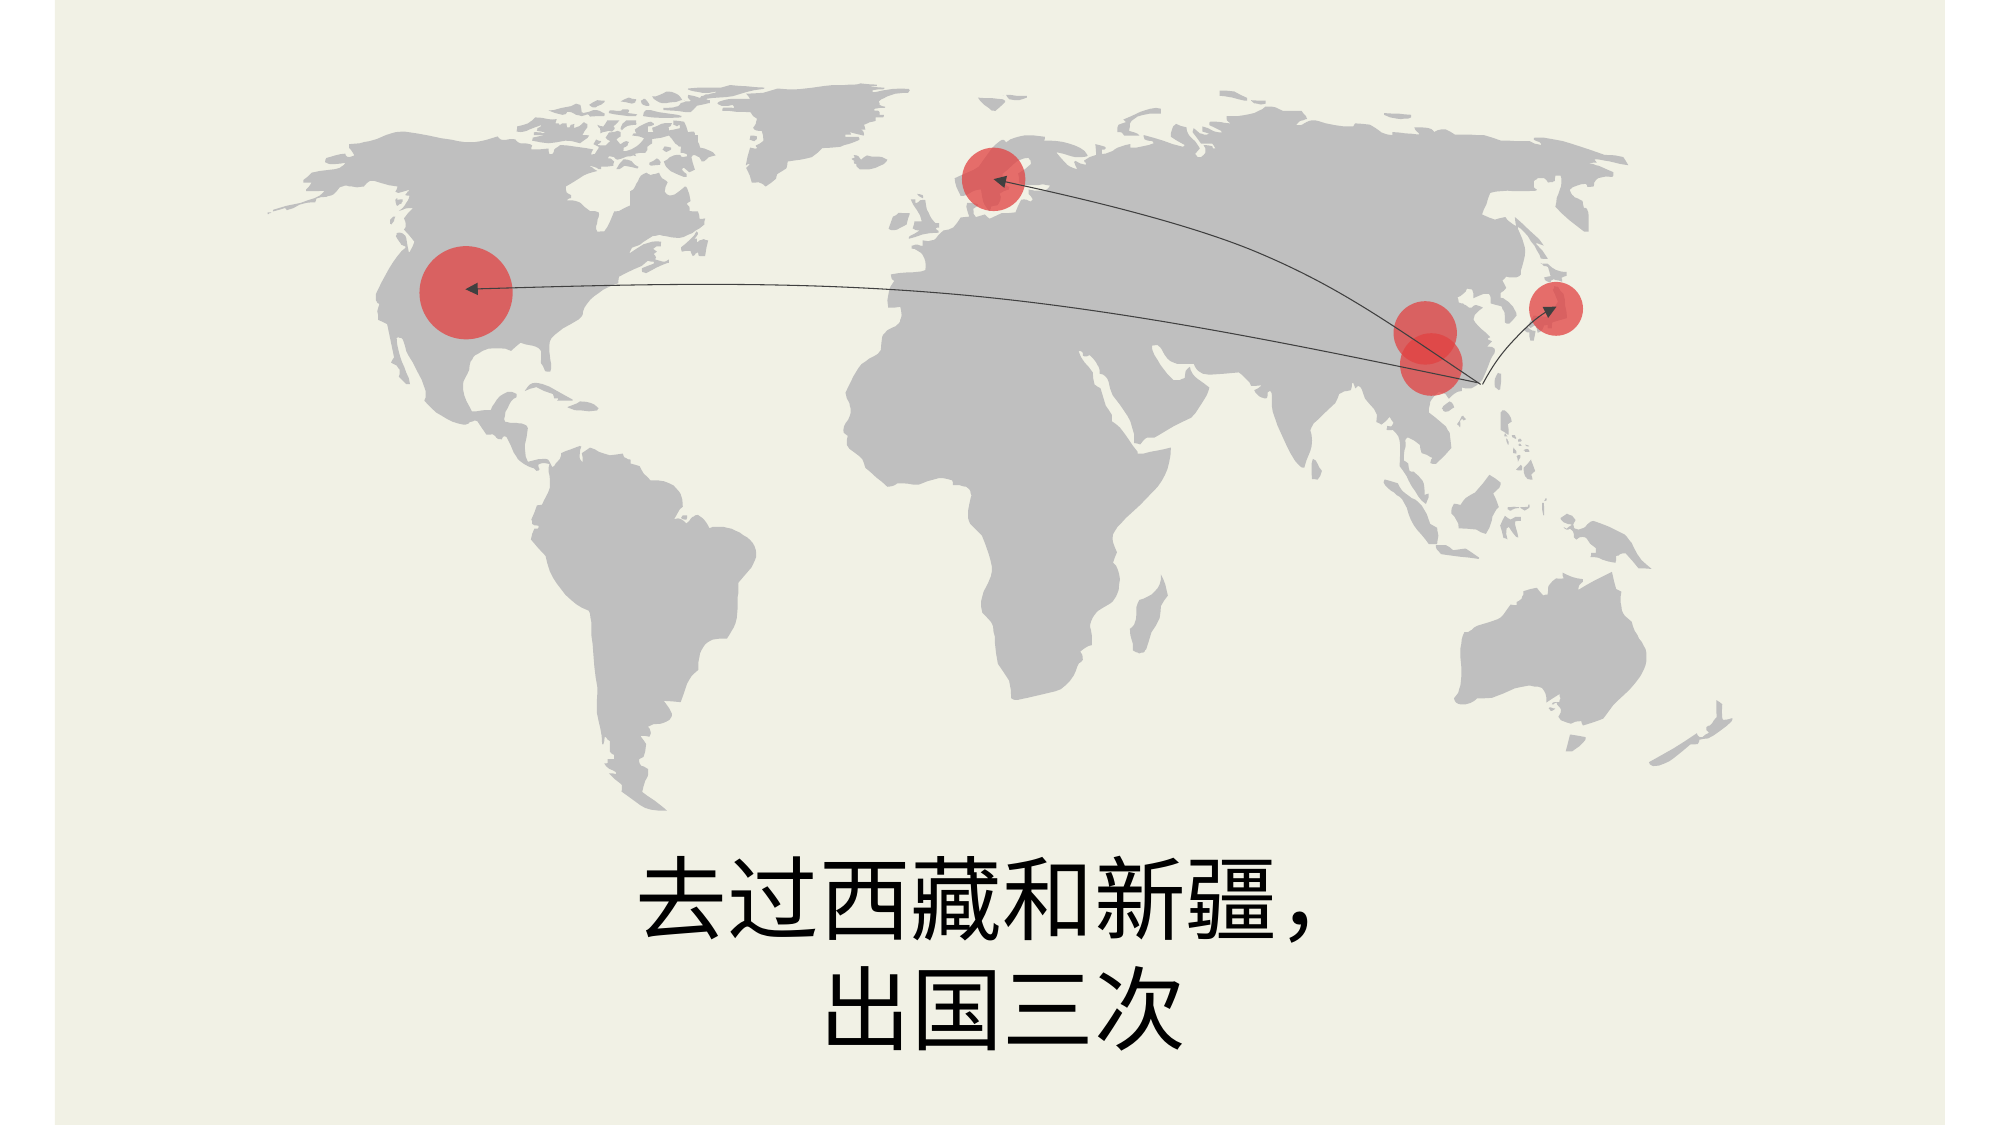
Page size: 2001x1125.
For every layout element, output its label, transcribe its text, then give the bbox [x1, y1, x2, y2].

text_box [267, 83, 1733, 811]
text_box 去过西藏和新疆， 出国三次 [621, 834, 1385, 1069]
